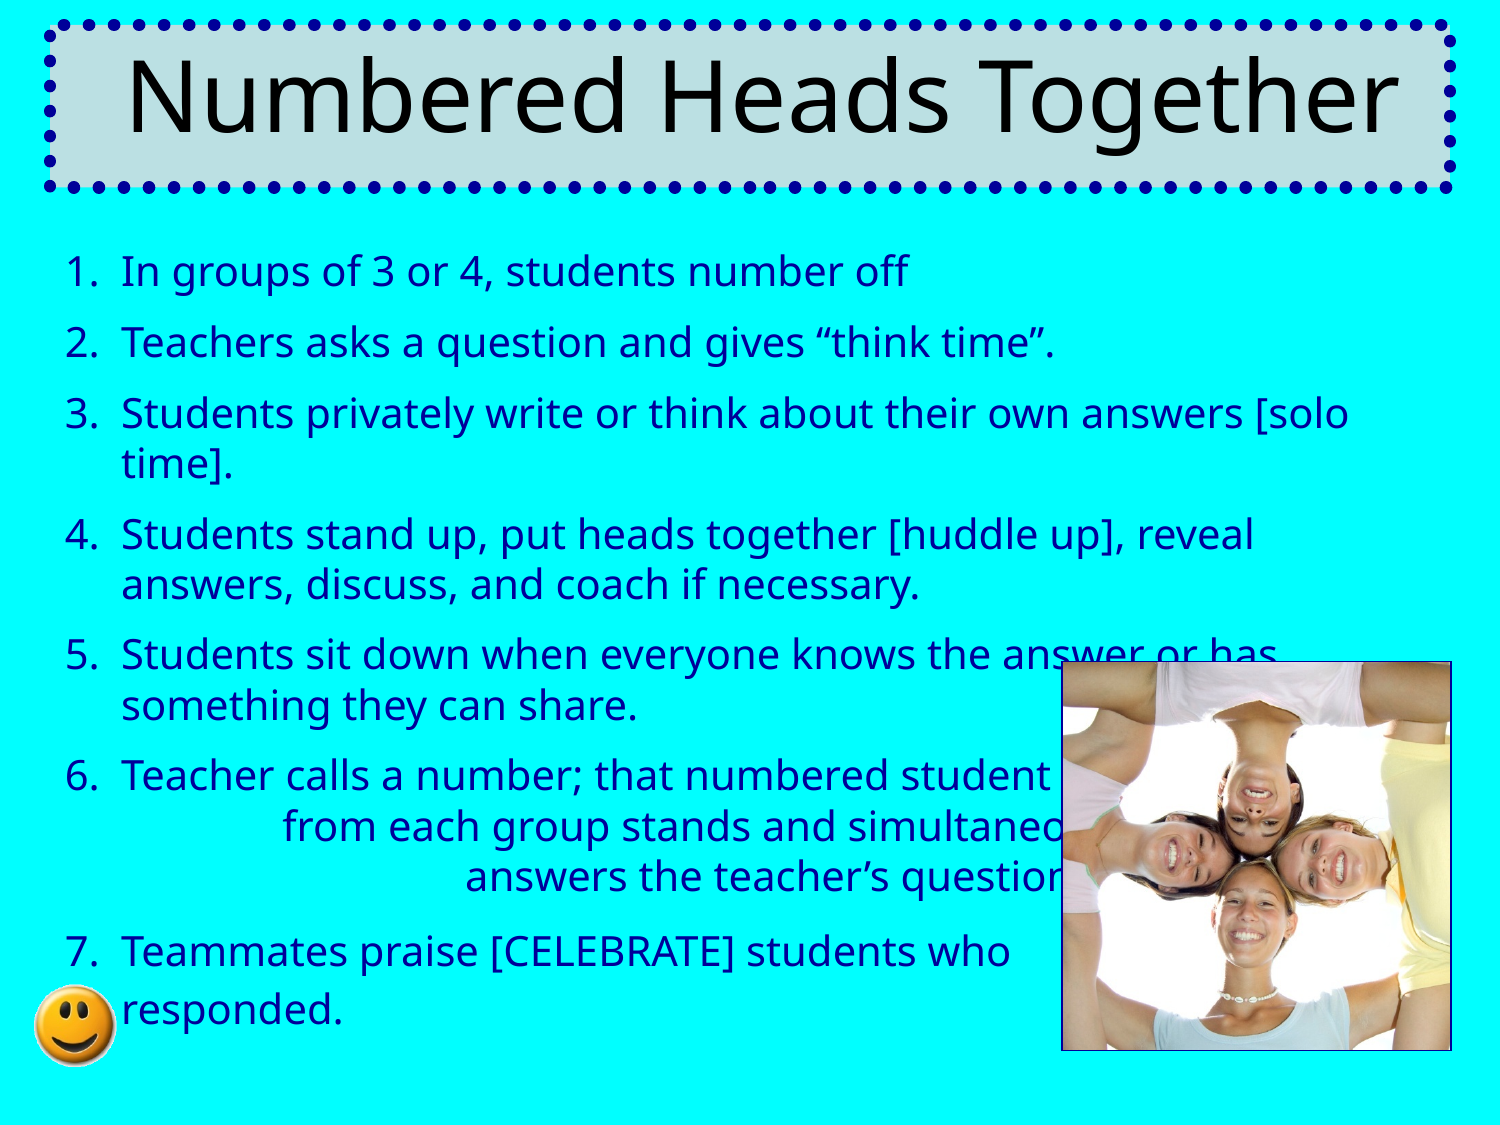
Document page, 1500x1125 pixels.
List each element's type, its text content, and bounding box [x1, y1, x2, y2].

picture [1062, 662, 1451, 1051]
text_box Numbered Heads Together [99, 24, 1427, 160]
picture [24, 974, 126, 1076]
text_box In groups of 3 or 4, students number off Teachers asks a question and gives “think time”. Students privately write or think about their own answers [solo time]. Students stand up, put heads together [huddle up], reveal answers, discuss, and coach if necessary. Students sit down when everyone knows the answer or has something they can share. Teacher calls a number; that numbered student from each group stands and simultaneously answers the teacher’s question. Teammates praise [CELEBRATE] students who responded. [50, 237, 1450, 1042]
text_box [50, 24, 1450, 188]
